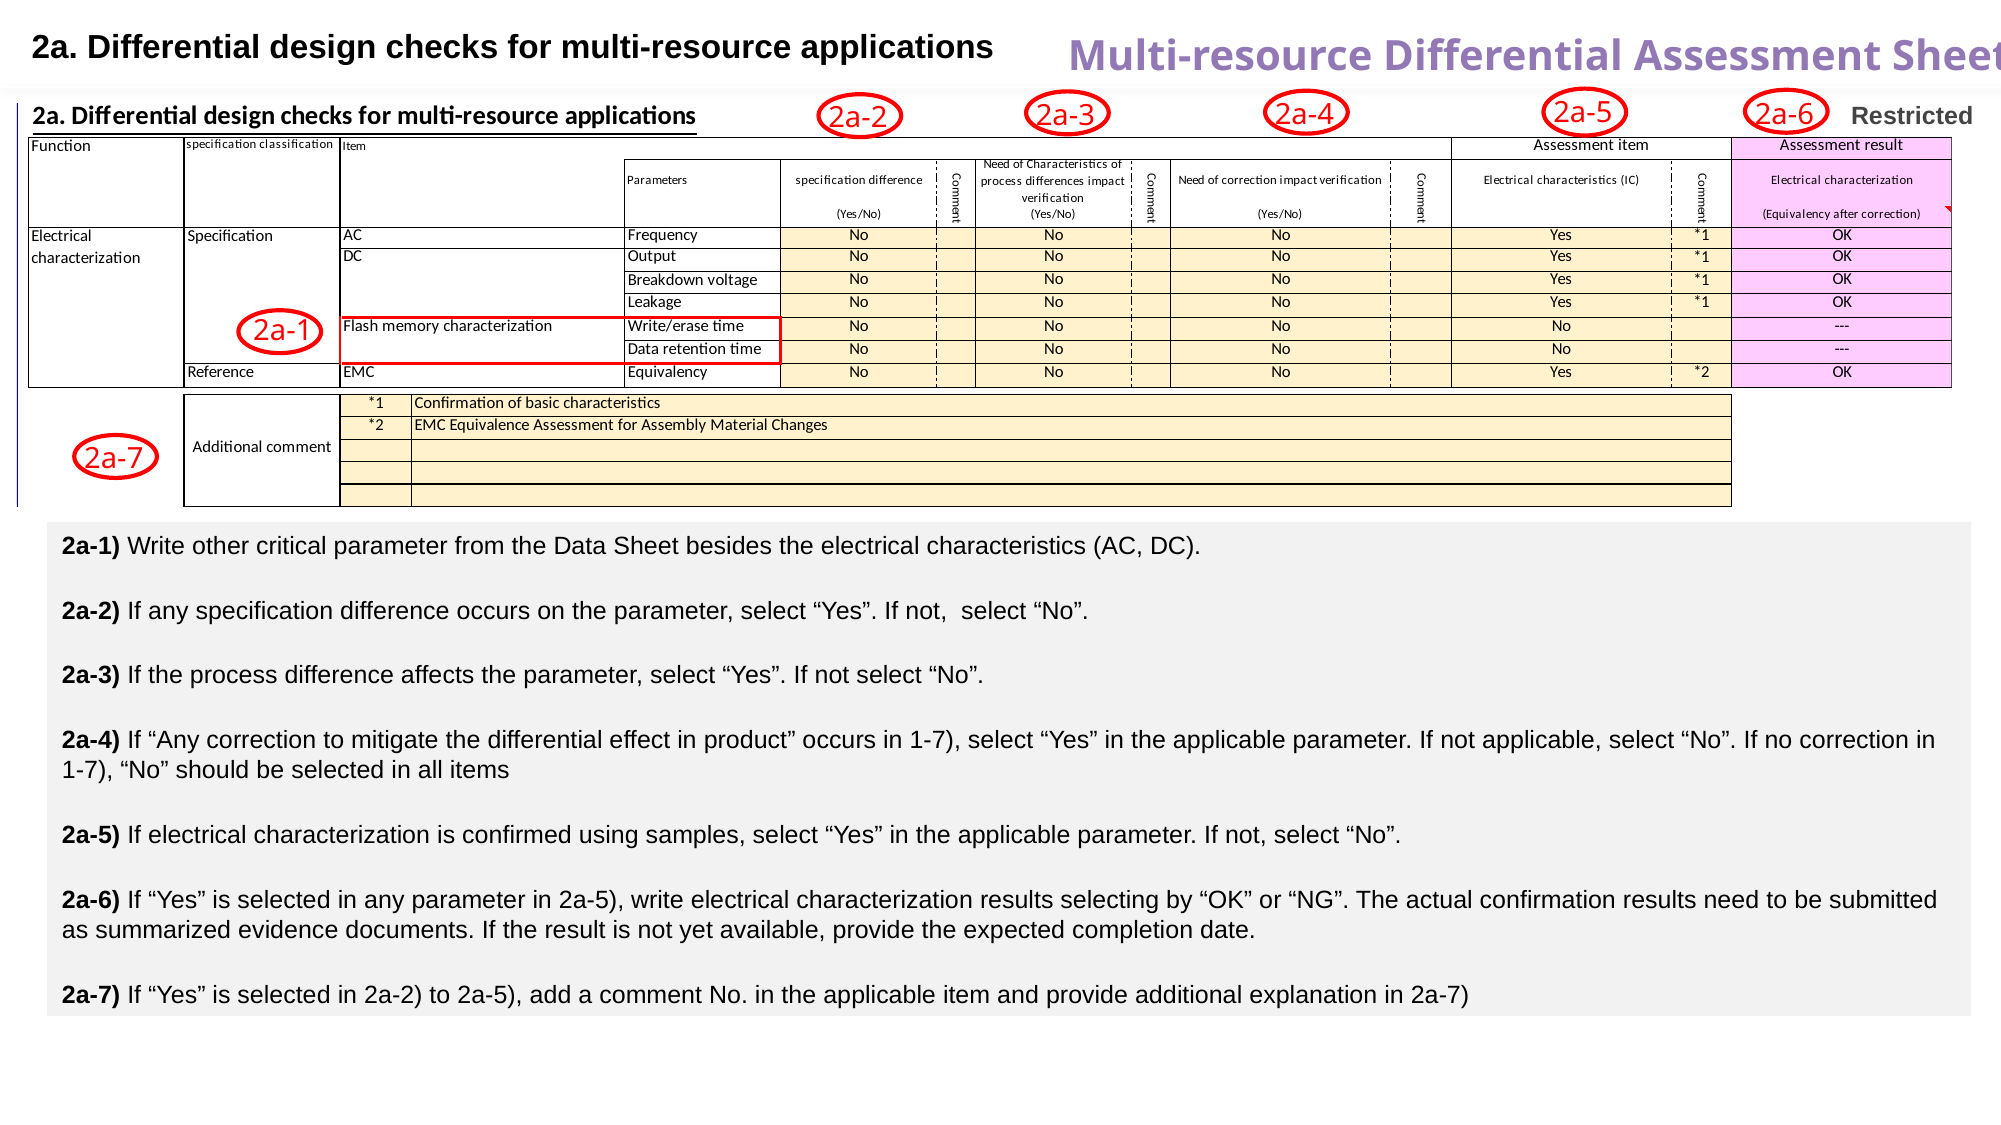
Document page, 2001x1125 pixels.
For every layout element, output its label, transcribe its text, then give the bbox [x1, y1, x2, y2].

picture [15, 102, 1953, 507]
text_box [69, 432, 186, 483]
text_box Restricted [1857, 92, 1989, 137]
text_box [813, 91, 931, 142]
text_box 2a-1) Write other critical parameter from the Data Sheet besides the electrical characteristics (AC, DC). 2a-2) If any specification difference occurs on the parameter, select “Yes”. If not, select “No”. 2a-3) If the process difference affects the parameter, select “Yes”. If not select “No”. 2a-4) If “Any correction to mitigate the differential effect in product” occurs in 1-7), select “Yes” in the applicable parameter. If not applicable, select “No”. If no correction in 1-7), “No” should be selected in all items 2a-5) If electrical characterization is confirmed using samples, select “Yes” in the applicable parameter. If not, select “No”. 2a-6) If “Yes” is selected in any parameter in 2a-5), write electrical characterization results selecting by “OK” or “NG”. The actual confirmation results need to be submitted as summarized evidence documents. If the result is not yet available, provide the expected completion date. 2a-7) If “Yes” is selected in 2a-2) to 2a-5), add a comment No. in the applicable item and provide additional explanation in 2a-7) [47, 521, 1972, 1016]
text_box 2a. Differential design checks for multi-resource applications [16, 17, 1040, 73]
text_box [1740, 87, 1857, 139]
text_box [1538, 85, 1656, 141]
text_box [1260, 87, 1377, 139]
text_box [238, 304, 356, 355]
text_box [1021, 88, 1138, 139]
